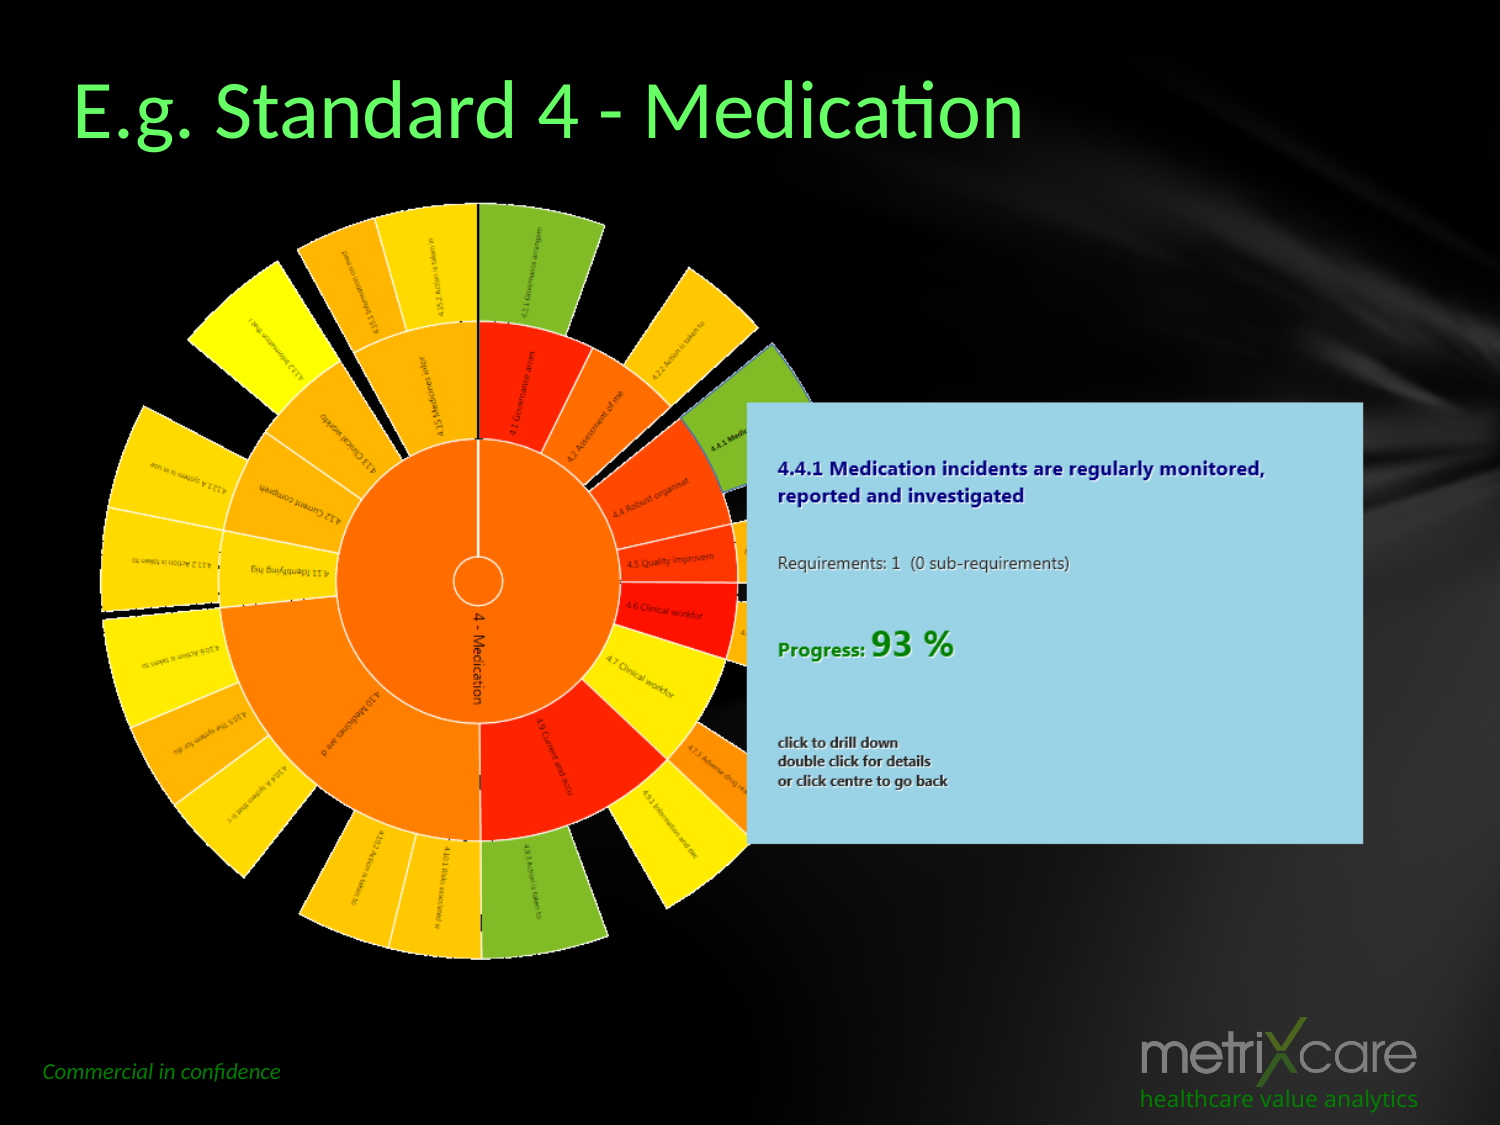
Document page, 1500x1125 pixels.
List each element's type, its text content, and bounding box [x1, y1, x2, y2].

picture [63, 172, 1395, 998]
picture [1118, 1011, 1440, 1094]
title E.g. Standard 4 - Medication [57, 19, 1318, 163]
